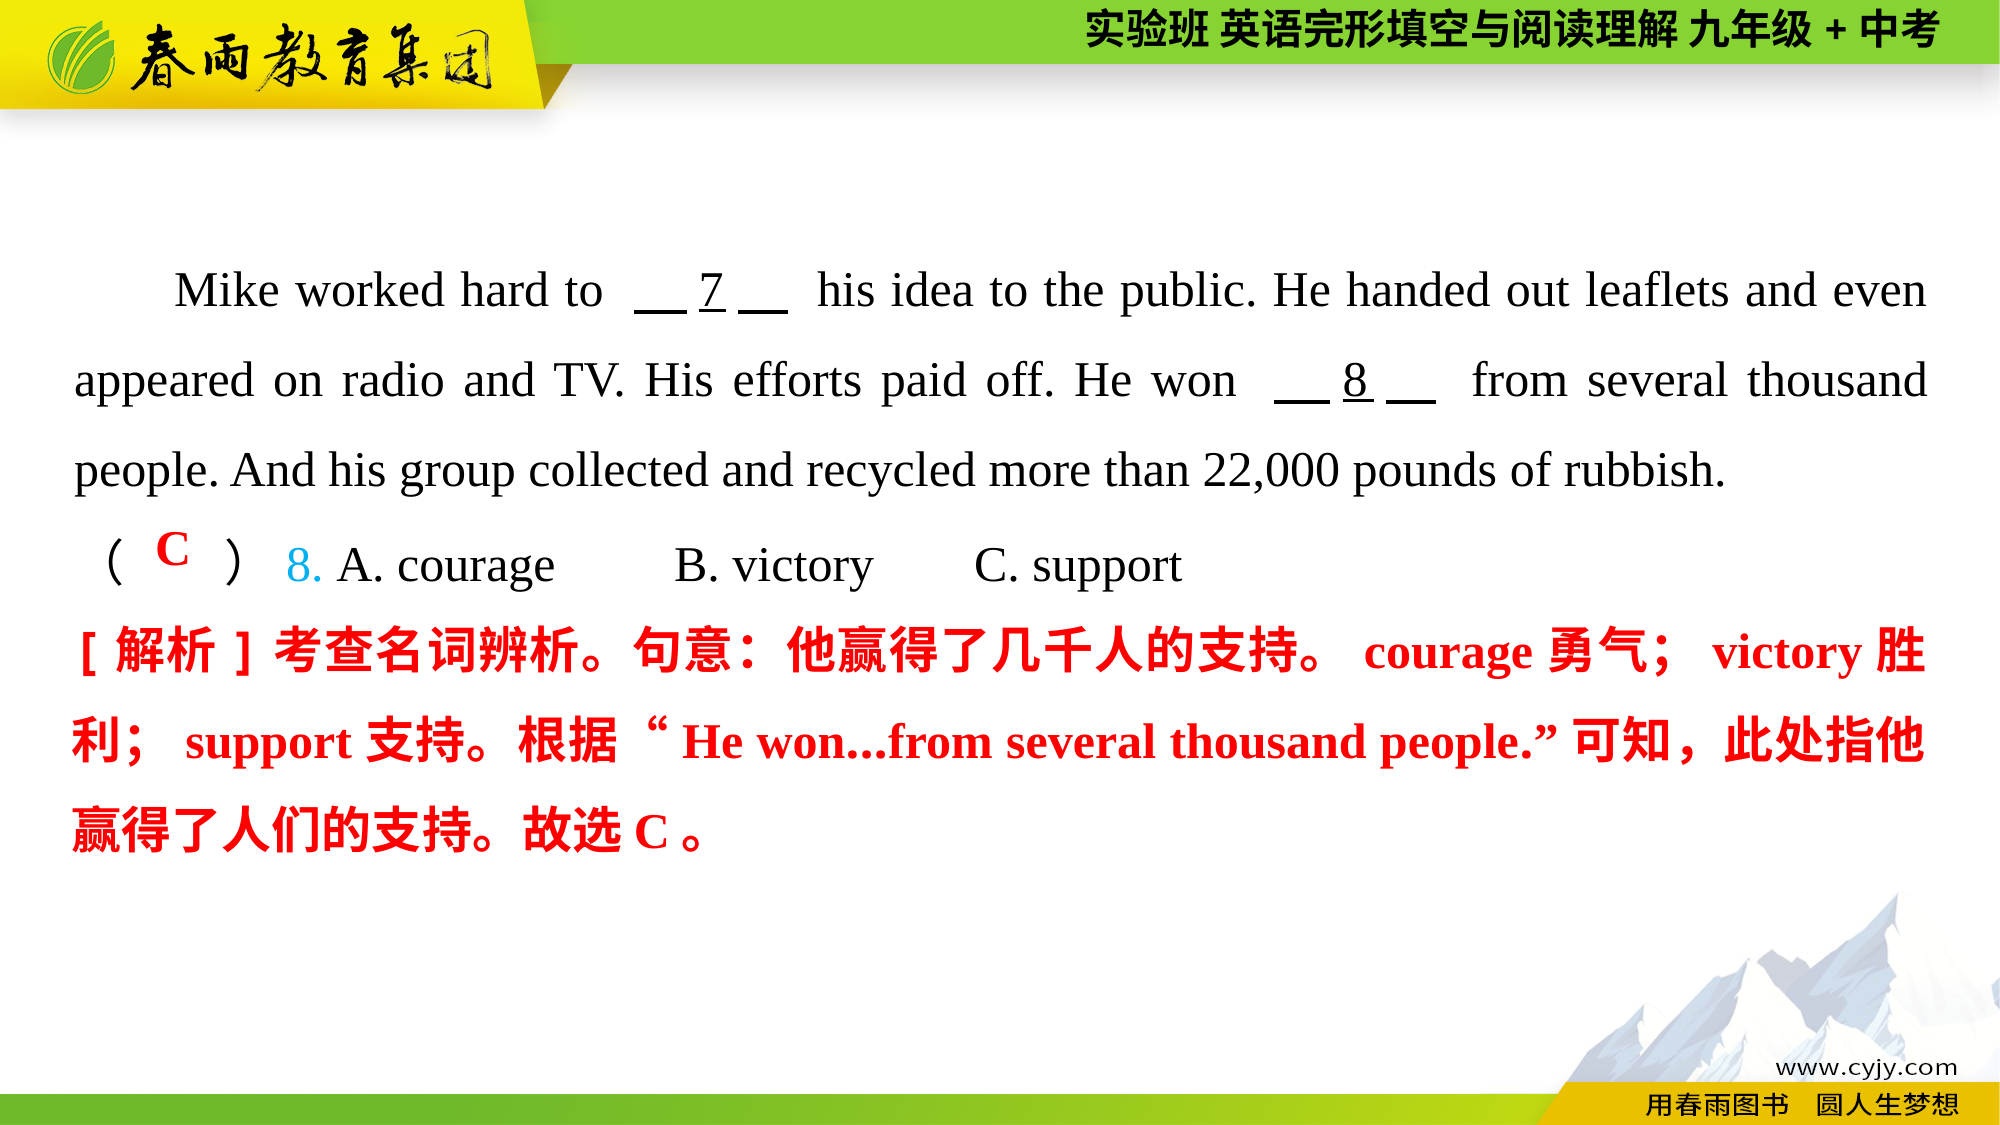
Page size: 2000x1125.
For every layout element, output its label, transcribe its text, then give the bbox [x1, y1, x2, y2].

text_box C [140, 507, 206, 581]
list Mike worked hard to 7 his idea to the public. He handed out leaflets and even appeared on radio and TV. His efforts paid off. He won 8 from several thousand people. And his group collected and recycled more than 22,000 pounds of rubbish. [59, 218, 1944, 507]
picture [0, 0, 2000, 1125]
text_box （ ）8. A. courage B. victory C. support [206, 507, 1944, 599]
text_box （ ）8. A. courage B. victory C. support [59, 507, 140, 581]
text_box [解析]考查名词辨析。句意：他赢得了几千人的支持。courage勇气；victory胜利；support支持。根据“He won...from several thousand people.”可知，此处指他赢得了人们的支持。故选C。 [56, 581, 1941, 867]
